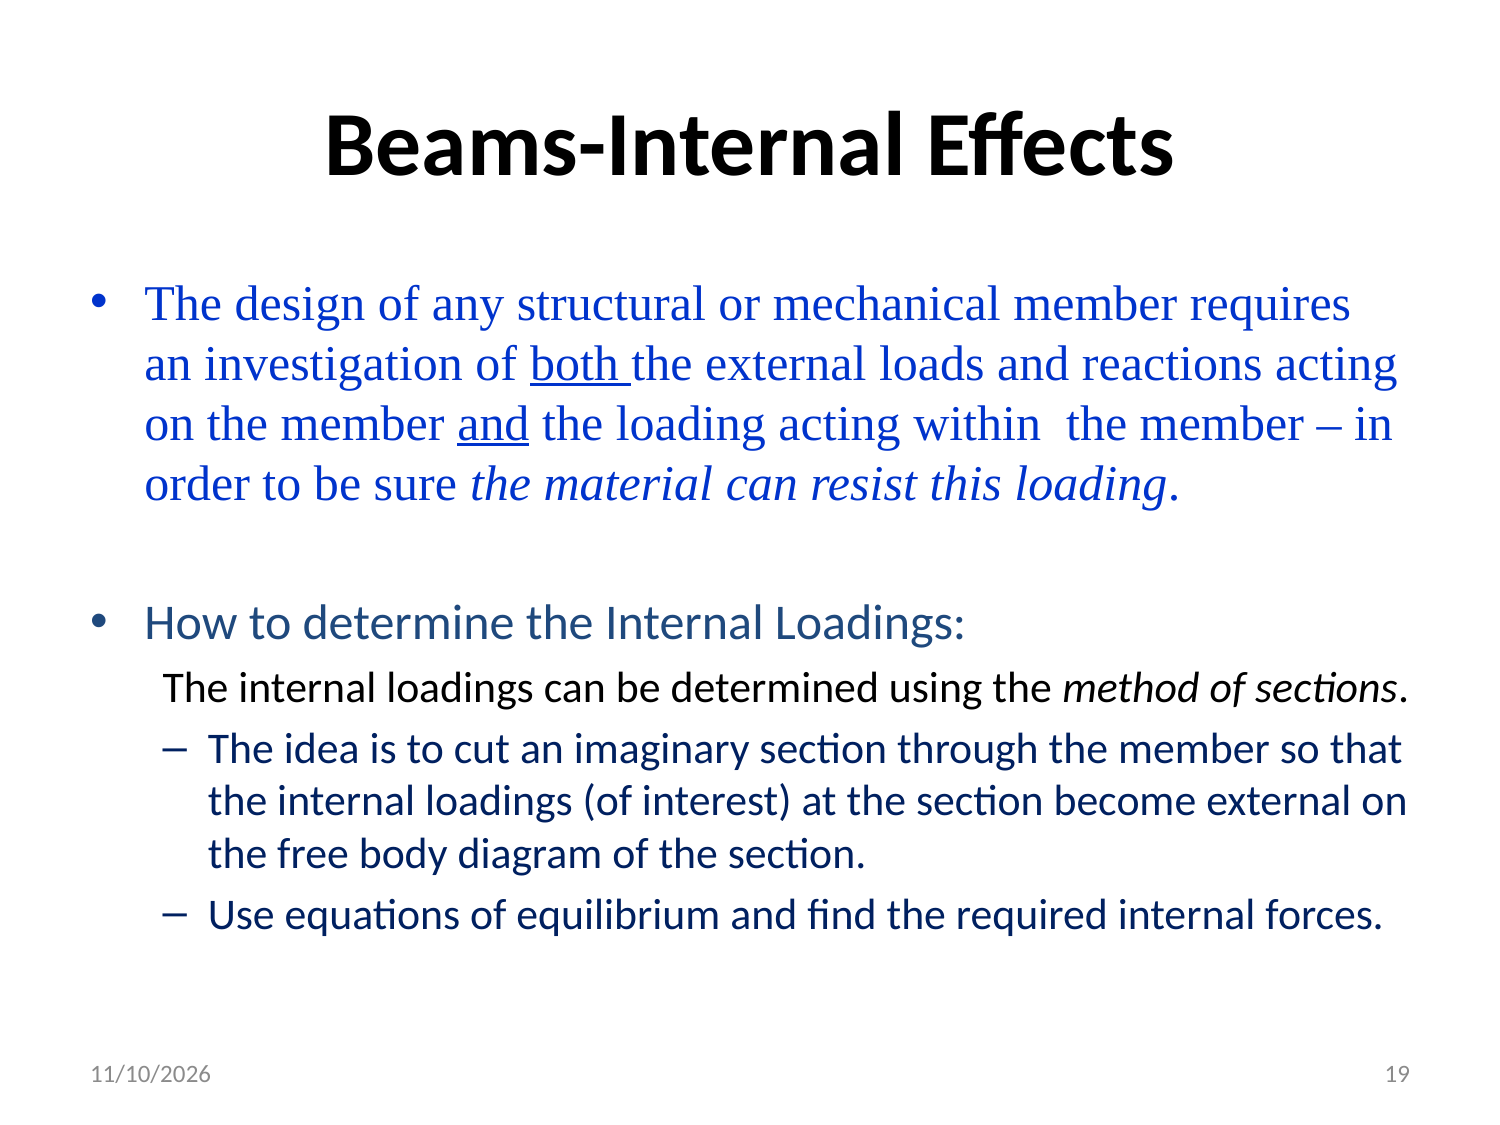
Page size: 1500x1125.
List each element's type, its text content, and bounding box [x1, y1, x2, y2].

list The design of any structural or mechanical member requires an investigation of both the external loads and reactions acting on the member and the loading acting within the member – in order to be sure the material can resist this loading. How to determine the Internal Loadings: The internal loadings can be determined using the method of sections. The idea is to cut an imaginary section through the member so that the internal loadings (of interest) at the section become external on the free body diagram of the section. Use equations of equilibrium and find the required internal forces. [75, 262, 1425, 1005]
slide_number 19 [1074, 1042, 1425, 1103]
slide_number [75, 1042, 425, 1103]
title Beams-Internal Effects [75, 45, 1425, 233]
